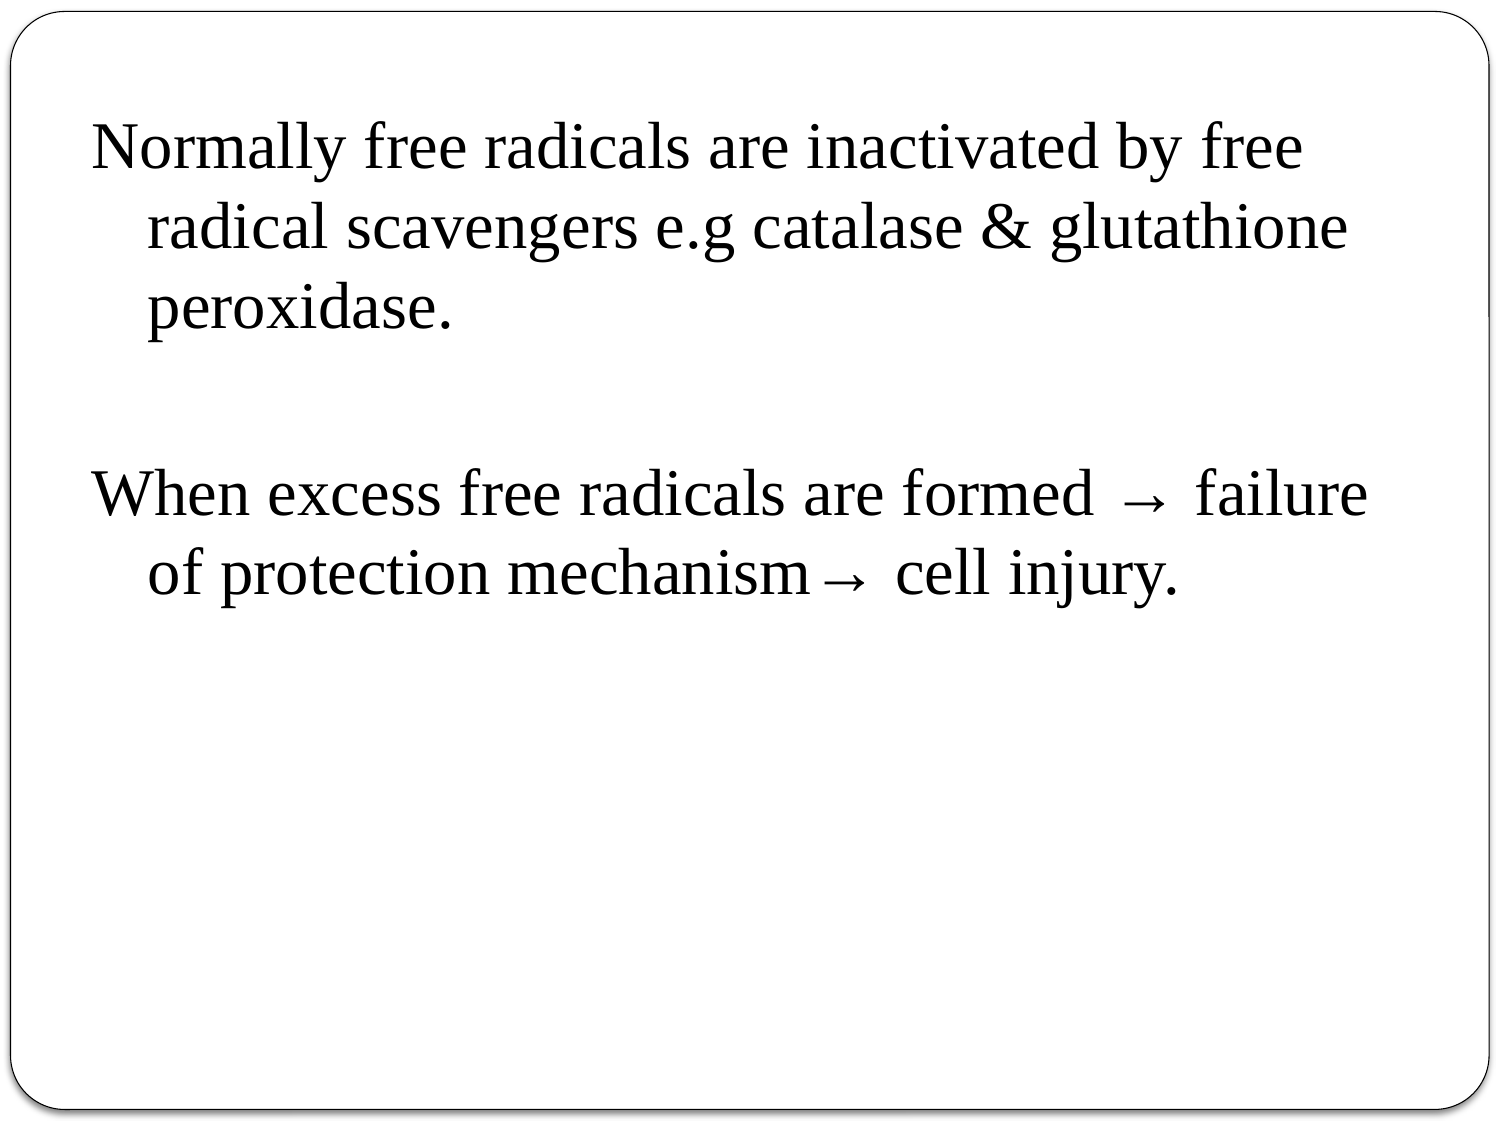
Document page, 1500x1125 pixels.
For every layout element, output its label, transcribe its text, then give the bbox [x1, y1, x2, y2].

text_box Normally free radicals are inactivated by free radical scavengers e.g catalase & glutathione peroxidase. When excess free radicals are formed → failure of protection mechanism→ cell injury. [76, 94, 1436, 616]
